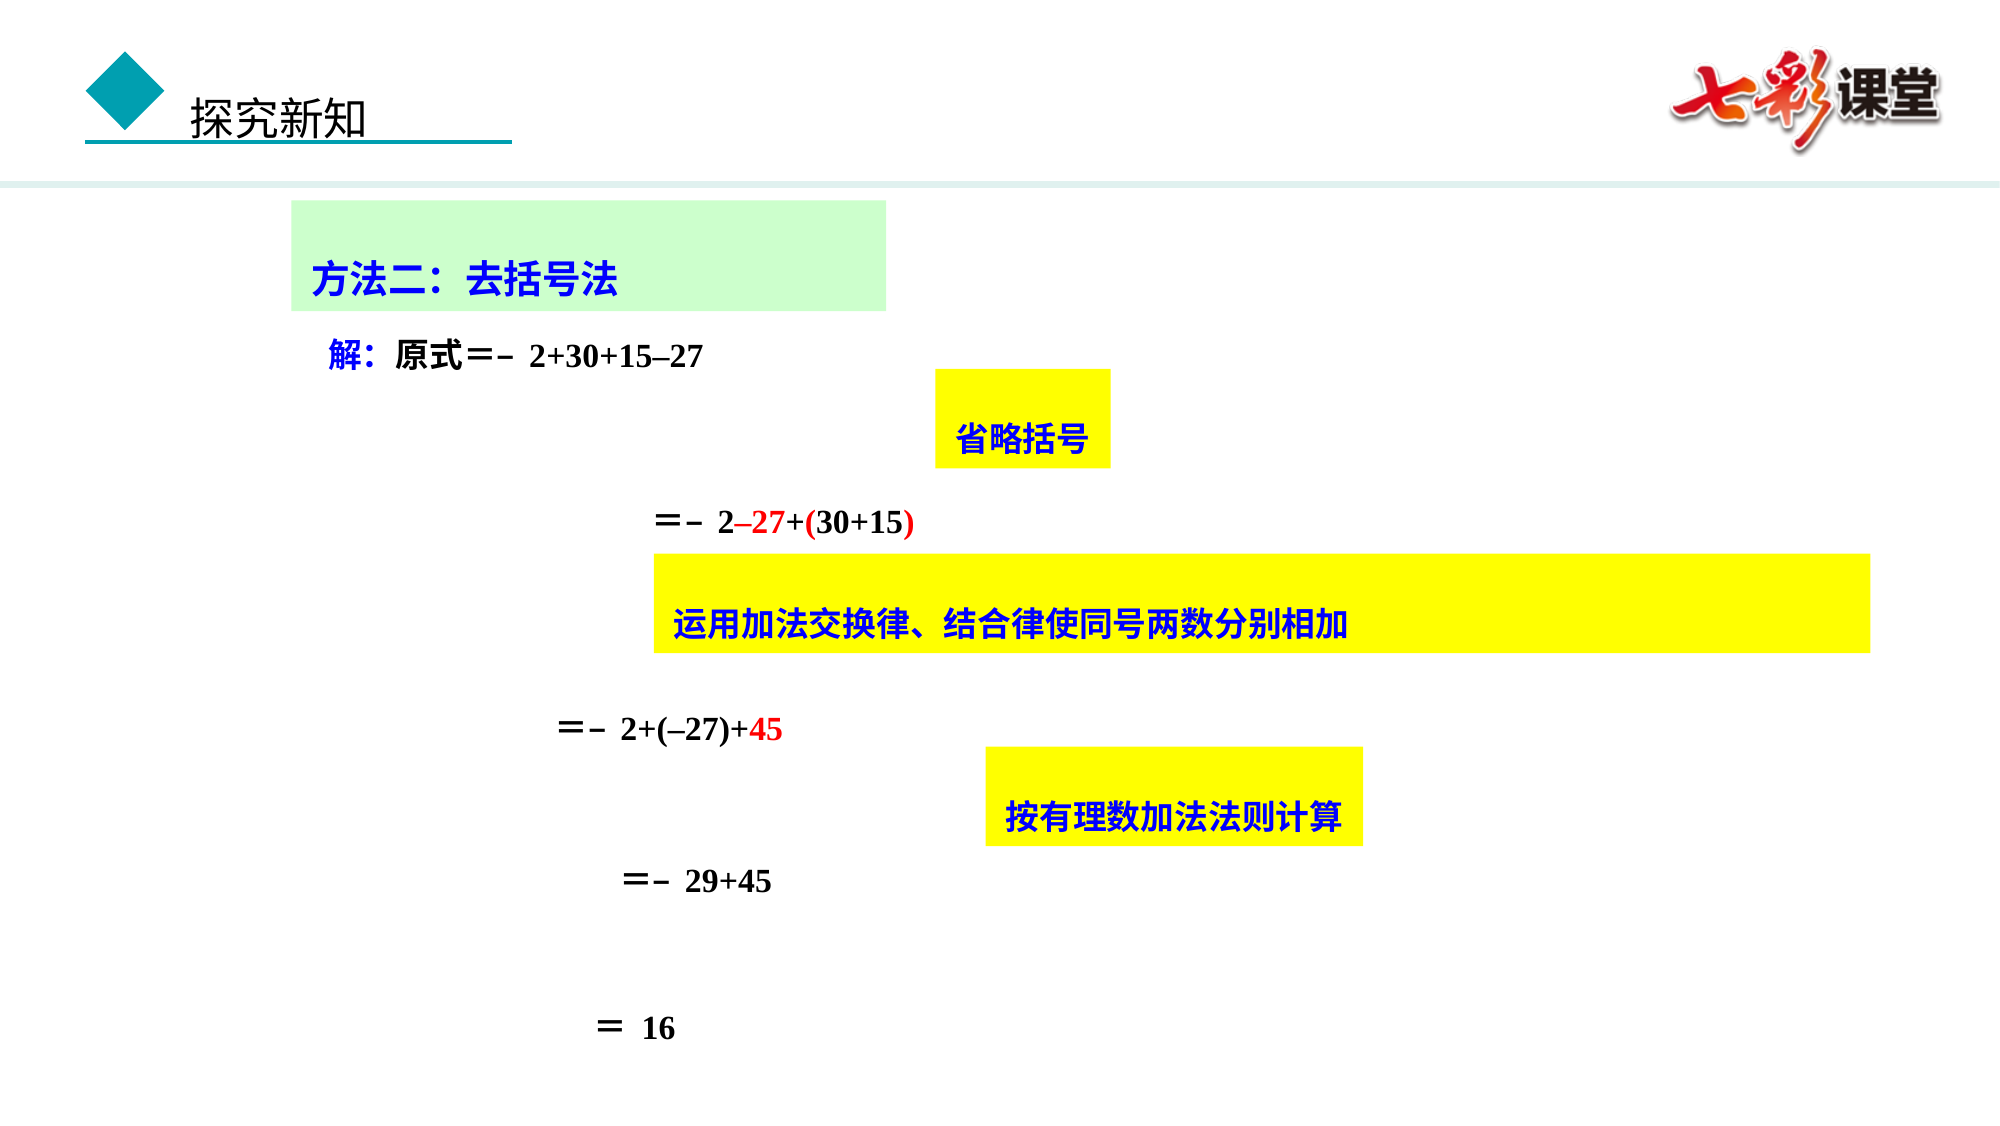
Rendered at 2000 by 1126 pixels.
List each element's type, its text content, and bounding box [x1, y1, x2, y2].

text_box ＝–29+45 [599, 809, 793, 910]
text_box 省略括号 [935, 368, 1111, 469]
text_box 方法二：去括号法 [291, 200, 887, 312]
text_box ＝–2–27+(30+15) [609, 450, 935, 551]
text_box 按有理数加法法则计算 [985, 746, 1364, 847]
text_box 运用加法交换律、结合律使同号两数分别相加 [653, 553, 1871, 654]
text_box ＝–2+(–27)+45 [489, 657, 1136, 757]
text_box 解：原式＝–2+30+15–27 [308, 285, 1496, 448]
picture [1666, 42, 1948, 157]
text_box ＝16 [573, 956, 696, 1056]
